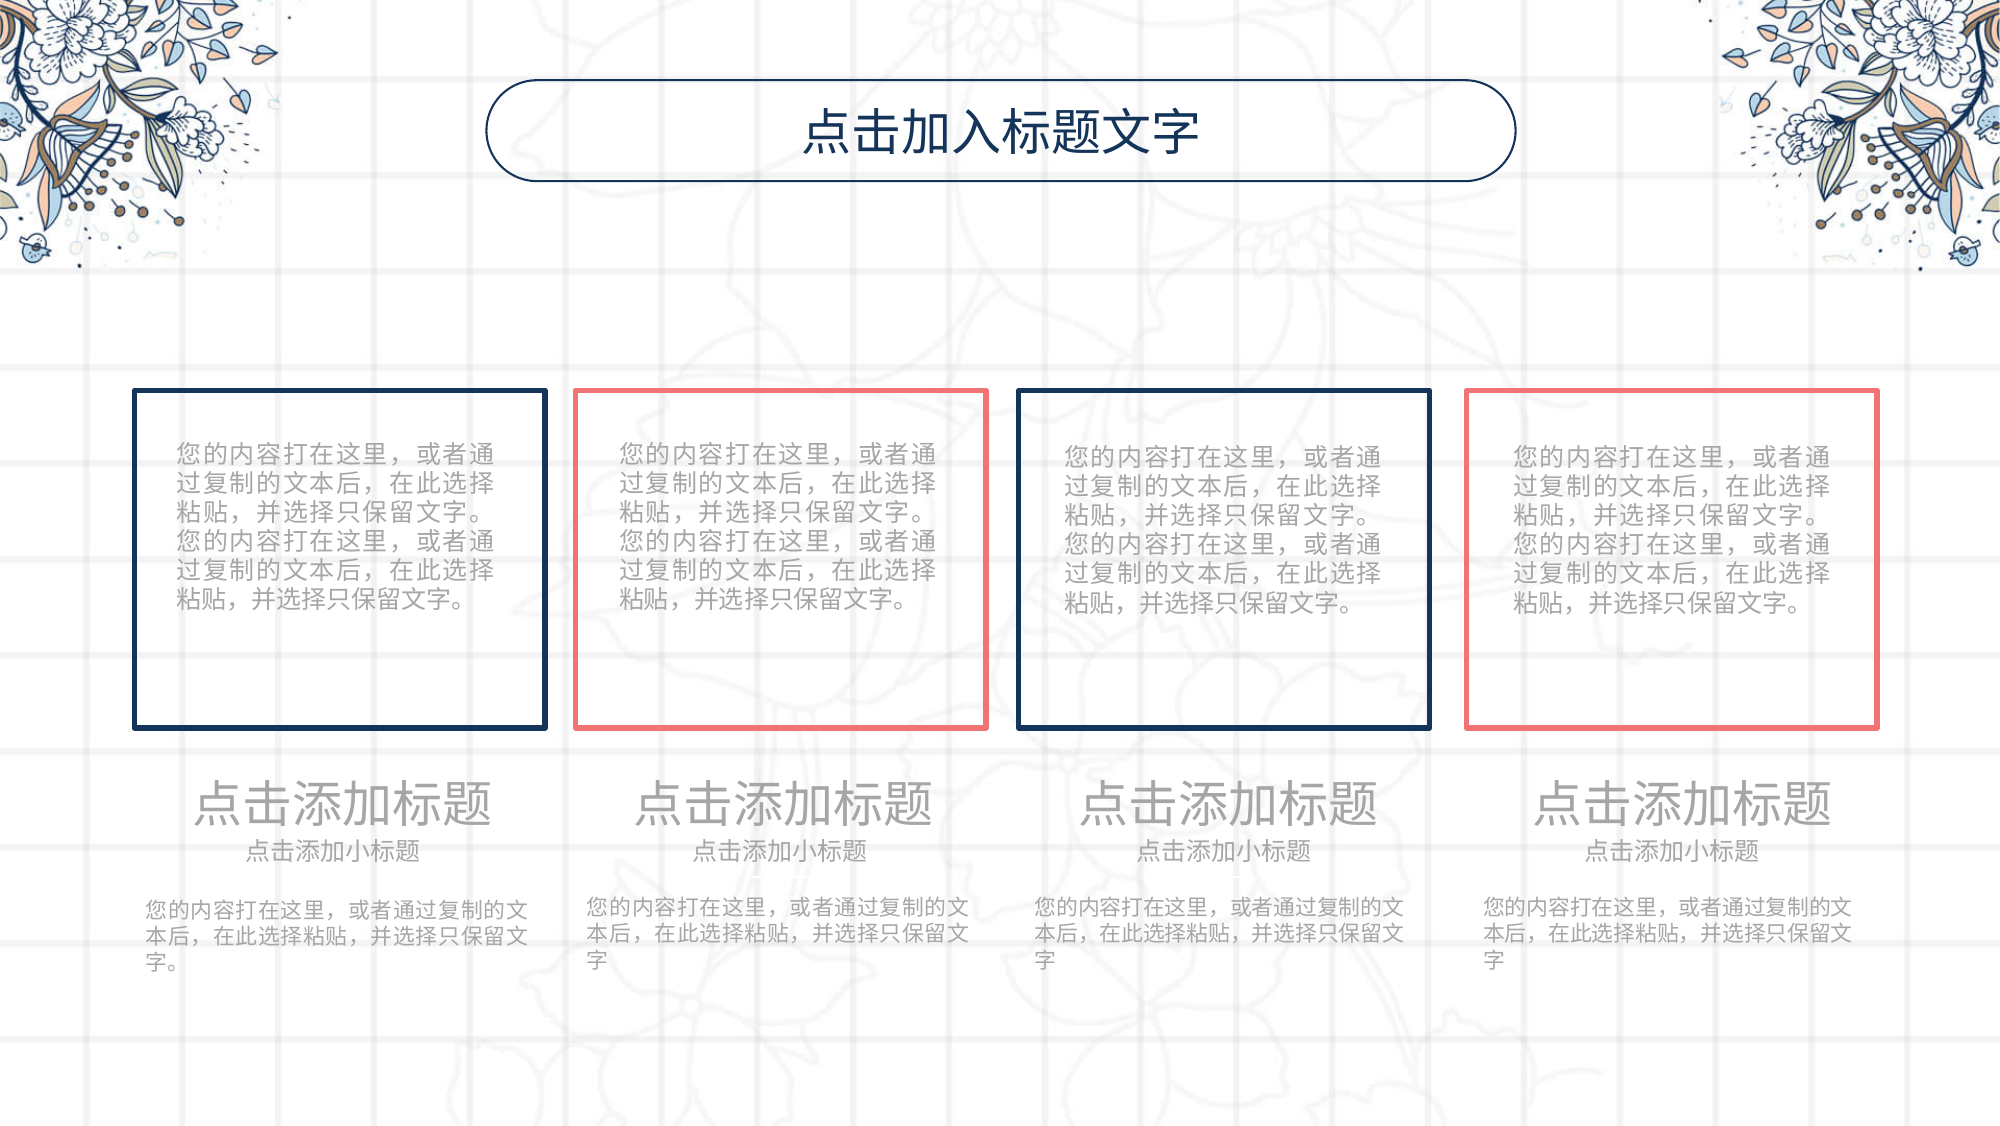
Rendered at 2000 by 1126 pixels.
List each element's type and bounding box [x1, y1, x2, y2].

picture [0, 0, 2000, 1126]
text_box [134, 390, 1878, 982]
text_box [428, 79, 1574, 182]
